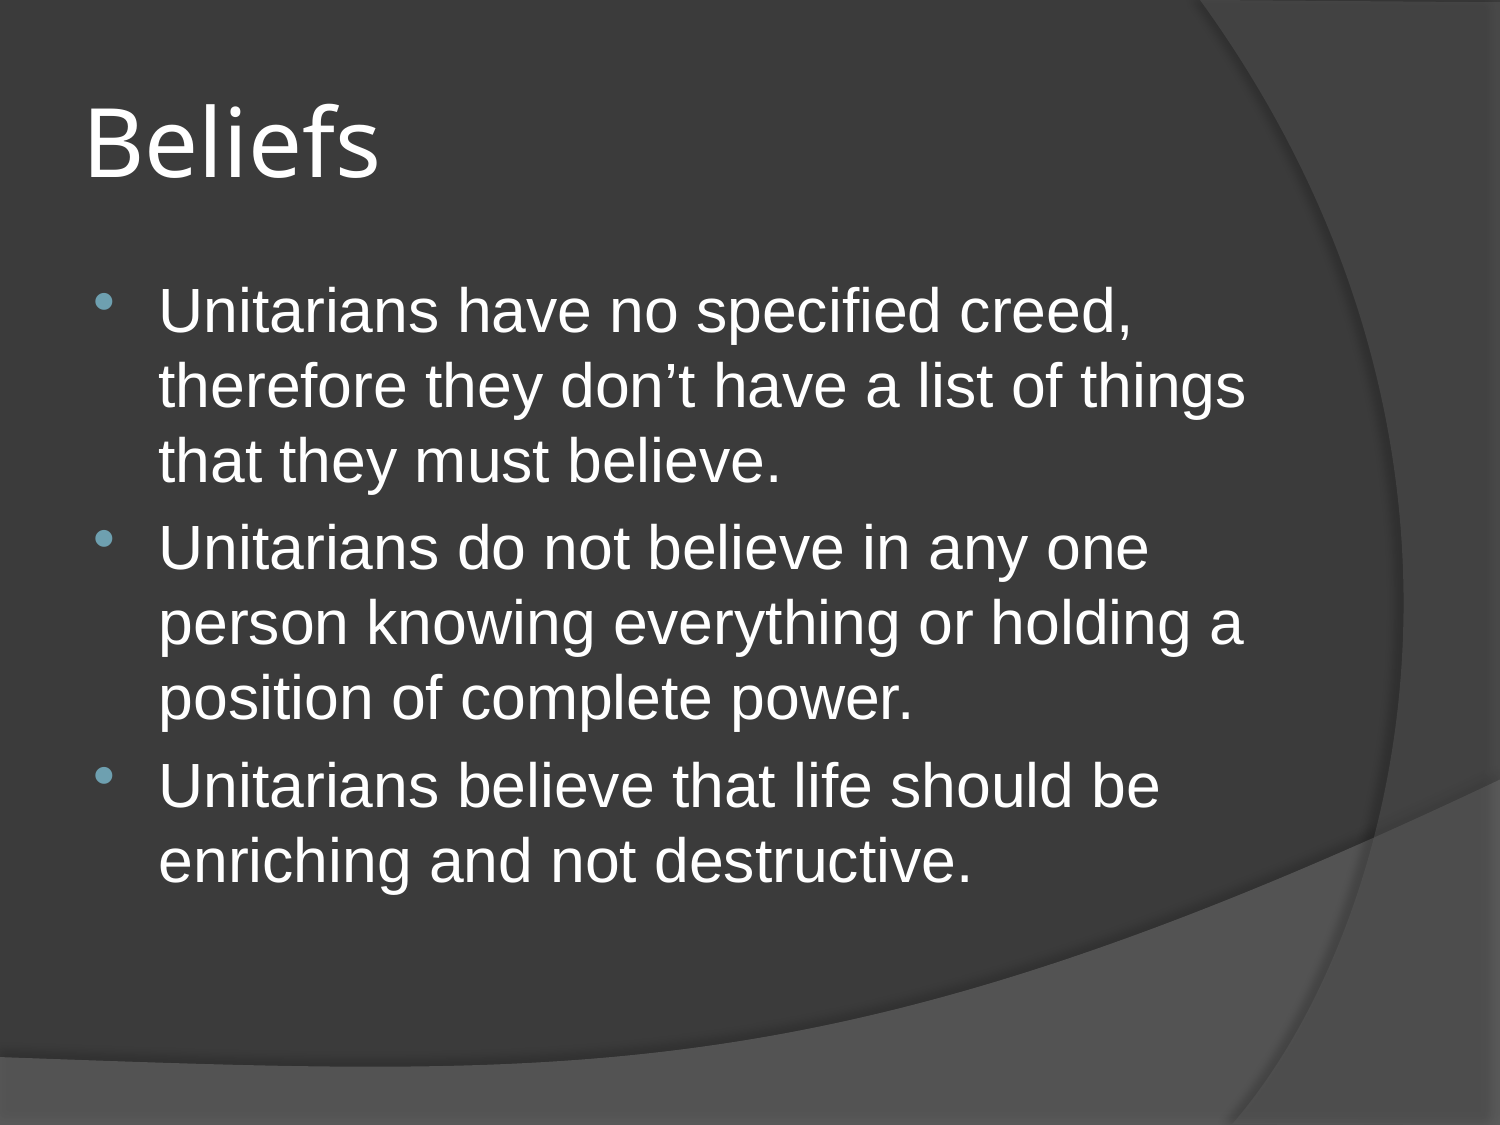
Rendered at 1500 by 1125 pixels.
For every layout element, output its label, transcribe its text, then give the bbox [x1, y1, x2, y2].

title Beliefs [75, 45, 1300, 233]
list Unitarians have no specified creed, therefore they don’t have a list of things that they must believe. Unitarians do not believe in any one person knowing everything or holding a position of complete power. Unitarians believe that life should be enriching and not destructive. [75, 262, 1300, 1005]
